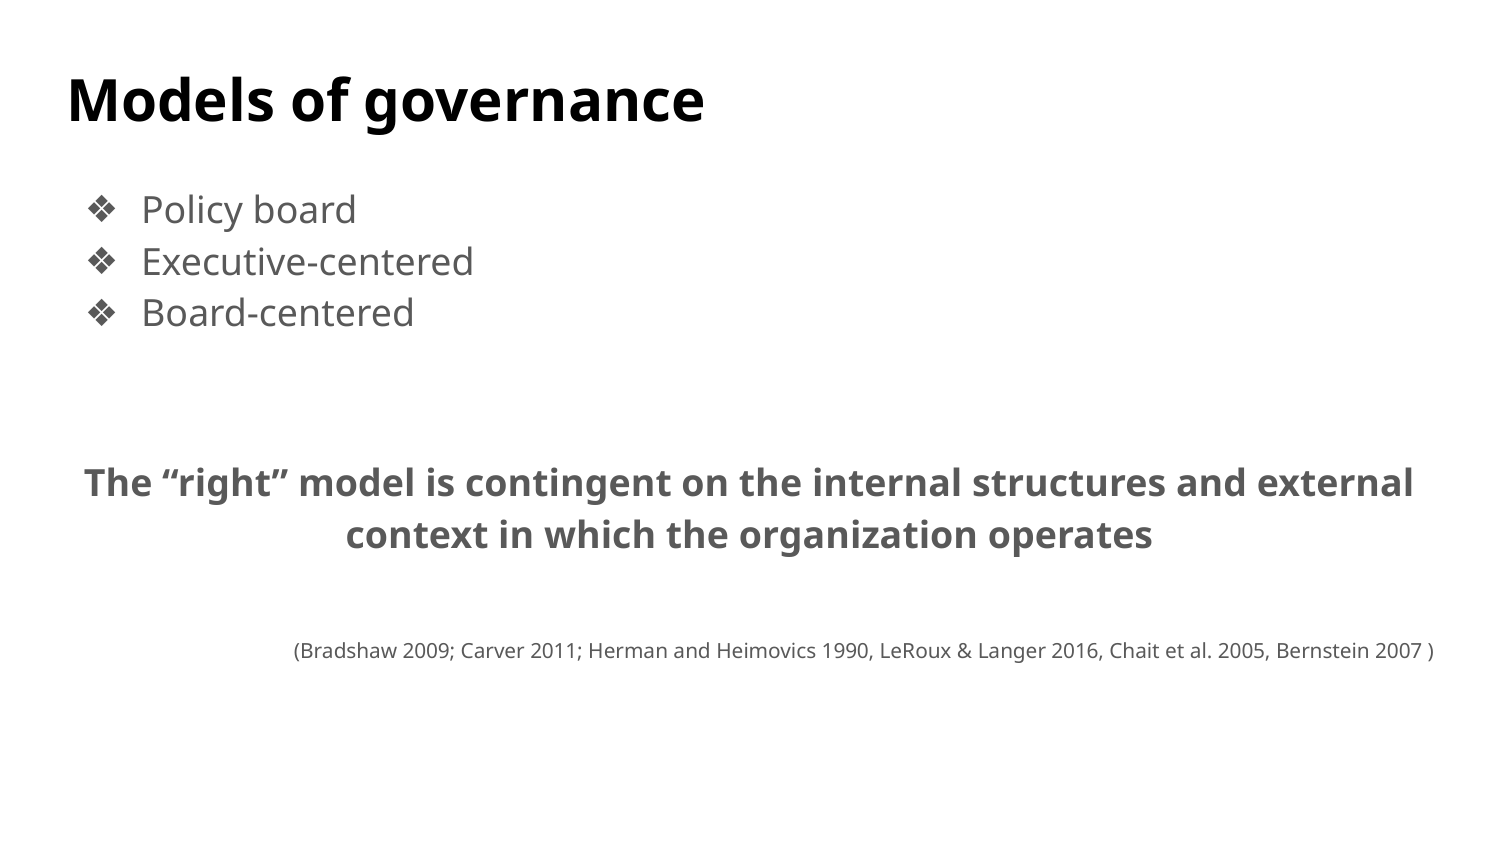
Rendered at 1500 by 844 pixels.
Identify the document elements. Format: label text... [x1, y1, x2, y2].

title Models of governance [51, 48, 1449, 142]
list Policy board Executive-centered Board-centered The “right” model is contingent on the internal structures and external context in which the organization operates (Bradshaw 2009; Carver 2011; Herman and Heimovics 1990, LeRoux & Langer 2016, Chait et al. 2005, Bernstein 2007 ) [51, 164, 1449, 752]
